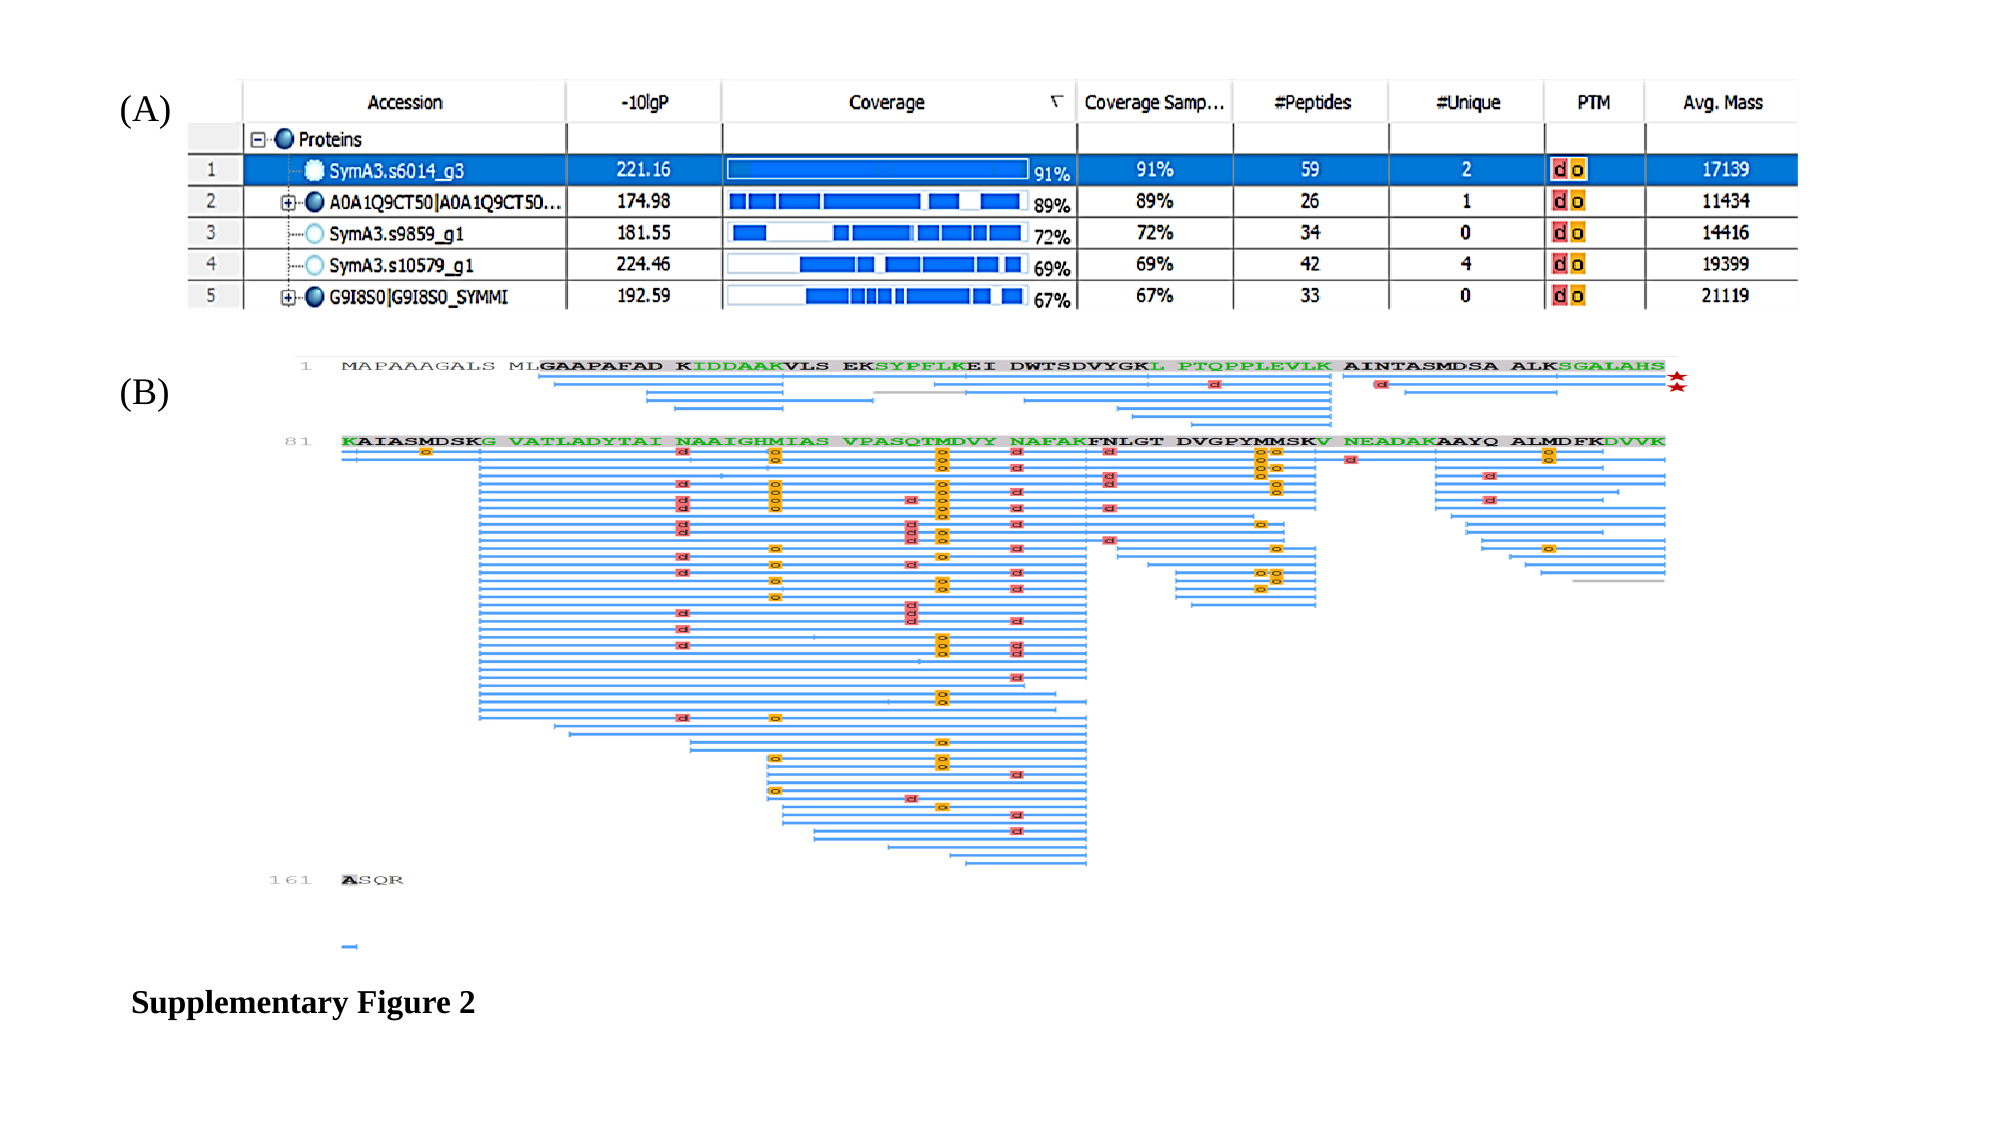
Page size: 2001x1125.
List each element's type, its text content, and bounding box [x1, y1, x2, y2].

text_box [169, 76, 1831, 328]
text_box Supplementary Figure 2 [116, 973, 504, 1028]
text_box (B) [104, 360, 187, 420]
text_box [221, 347, 1690, 954]
text_box (A) [104, 76, 169, 137]
